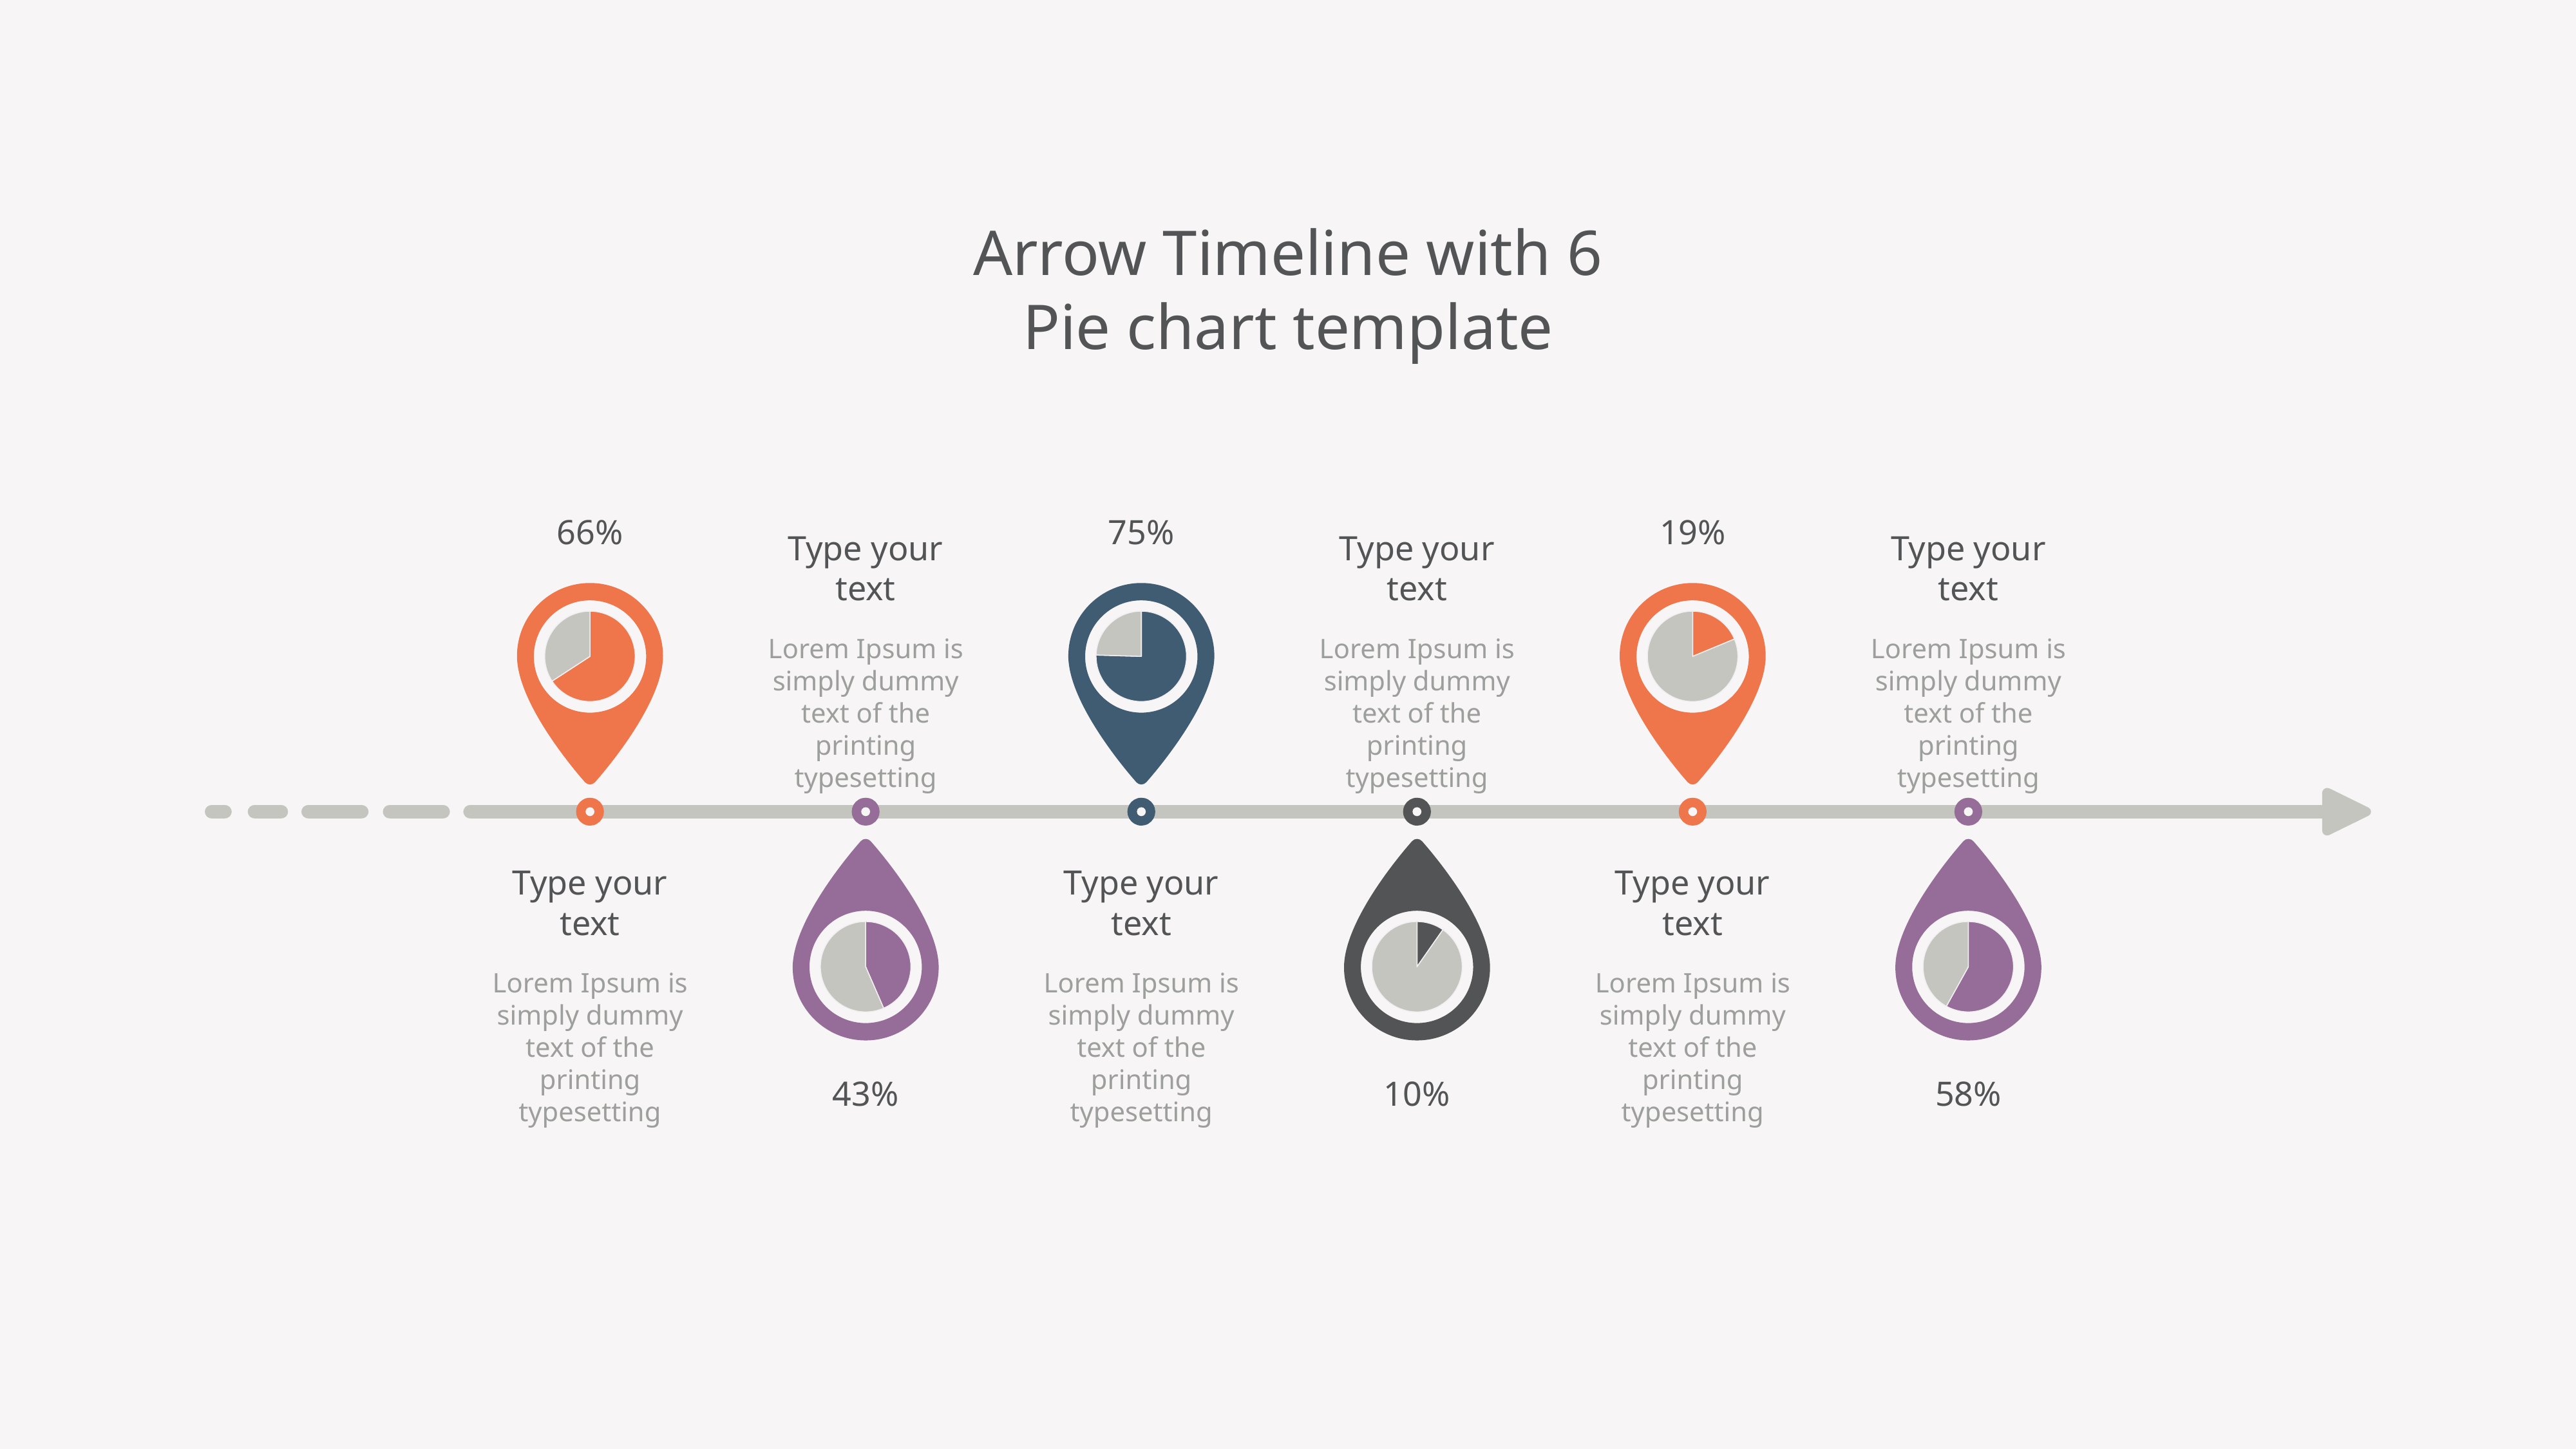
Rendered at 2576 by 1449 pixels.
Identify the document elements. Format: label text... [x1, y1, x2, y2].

chart [1095, 610, 1188, 703]
text_box Lorem Ipsum is simply dummy text of the printing typesetting [1299, 626, 1535, 799]
text_box [301, 805, 369, 819]
text_box [861, 807, 871, 817]
text_box [205, 805, 232, 819]
text_box [1430, 805, 1680, 819]
text_box [576, 797, 604, 826]
text_box [1981, 788, 2371, 836]
text_box Lorem Ipsum is simply dummy text of the printing typesetting [1023, 960, 1259, 1133]
text_box [1678, 797, 1707, 826]
text_box [1895, 838, 2041, 1041]
text_box Lorem Ipsum is simply dummy text of the printing typesetting [1850, 626, 2087, 799]
text_box Type your text [1327, 522, 1507, 613]
chart [1646, 610, 1739, 703]
text_box [585, 807, 595, 817]
text_box Type your text [1051, 856, 1231, 948]
text_box [1344, 838, 1490, 1041]
text_box [383, 805, 450, 819]
text_box Lorem Ipsum is simply dummy text of the printing typesetting [748, 626, 983, 799]
text_box [1127, 797, 1155, 826]
text_box [463, 805, 577, 819]
text_box [1154, 805, 1405, 819]
text_box [1403, 799, 1431, 826]
text_box Lorem Ipsum is simply dummy text of the printing typesetting [472, 960, 708, 1133]
text_box [878, 805, 1129, 819]
chart [544, 610, 636, 703]
text_box [1068, 583, 1215, 785]
text_box Type your text [1878, 522, 2058, 613]
text_box Type your text [775, 522, 956, 613]
text_box [1137, 807, 1146, 817]
text_box Type your text [500, 856, 680, 948]
text_box Type your text [1602, 856, 1783, 948]
text_box [1705, 805, 1956, 819]
text_box [792, 838, 939, 1041]
text_box Arrow Timeline with 6 Pie chart template [946, 208, 1629, 367]
chart [1370, 920, 1463, 1013]
chart [819, 920, 912, 1013]
text_box [1412, 807, 1422, 817]
text_box 19% [1620, 505, 1766, 556]
text_box [1964, 807, 1973, 817]
text_box [516, 583, 663, 785]
text_box Lorem Ipsum is simply dummy text of the printing typesetting [1575, 960, 1811, 1133]
text_box [1954, 799, 1983, 826]
chart [1922, 920, 2014, 1013]
text_box 75% [1068, 505, 1215, 556]
text_box [851, 799, 880, 826]
text_box [1620, 583, 1766, 785]
text_box 58% [1895, 1066, 2041, 1118]
text_box 66% [516, 505, 663, 556]
text_box [603, 805, 853, 819]
text_box [247, 805, 289, 819]
text_box 43% [792, 1066, 939, 1118]
text_box [1688, 807, 1698, 817]
text_box 10% [1343, 1066, 1490, 1118]
